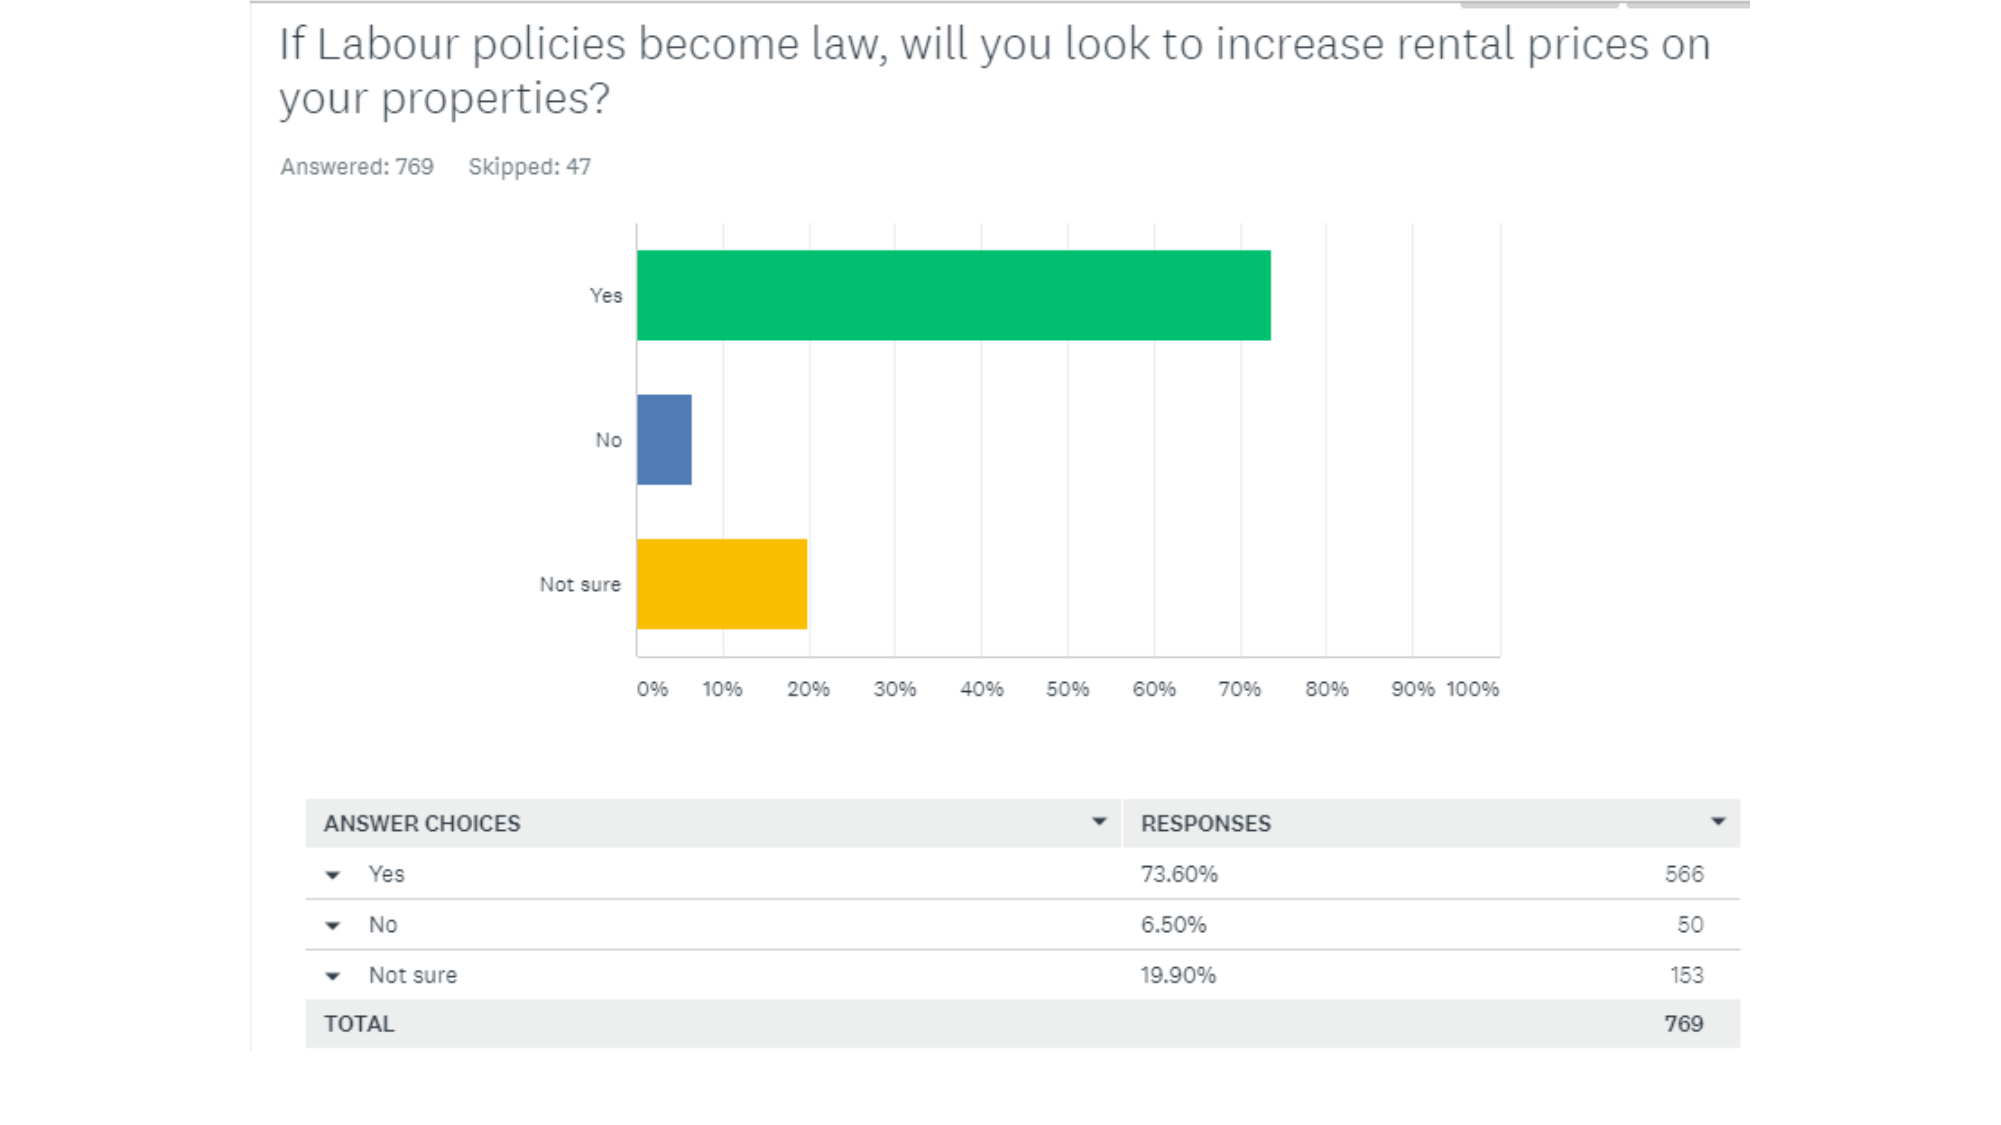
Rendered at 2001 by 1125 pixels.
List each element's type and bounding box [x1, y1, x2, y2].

picture [249, 0, 1751, 1051]
